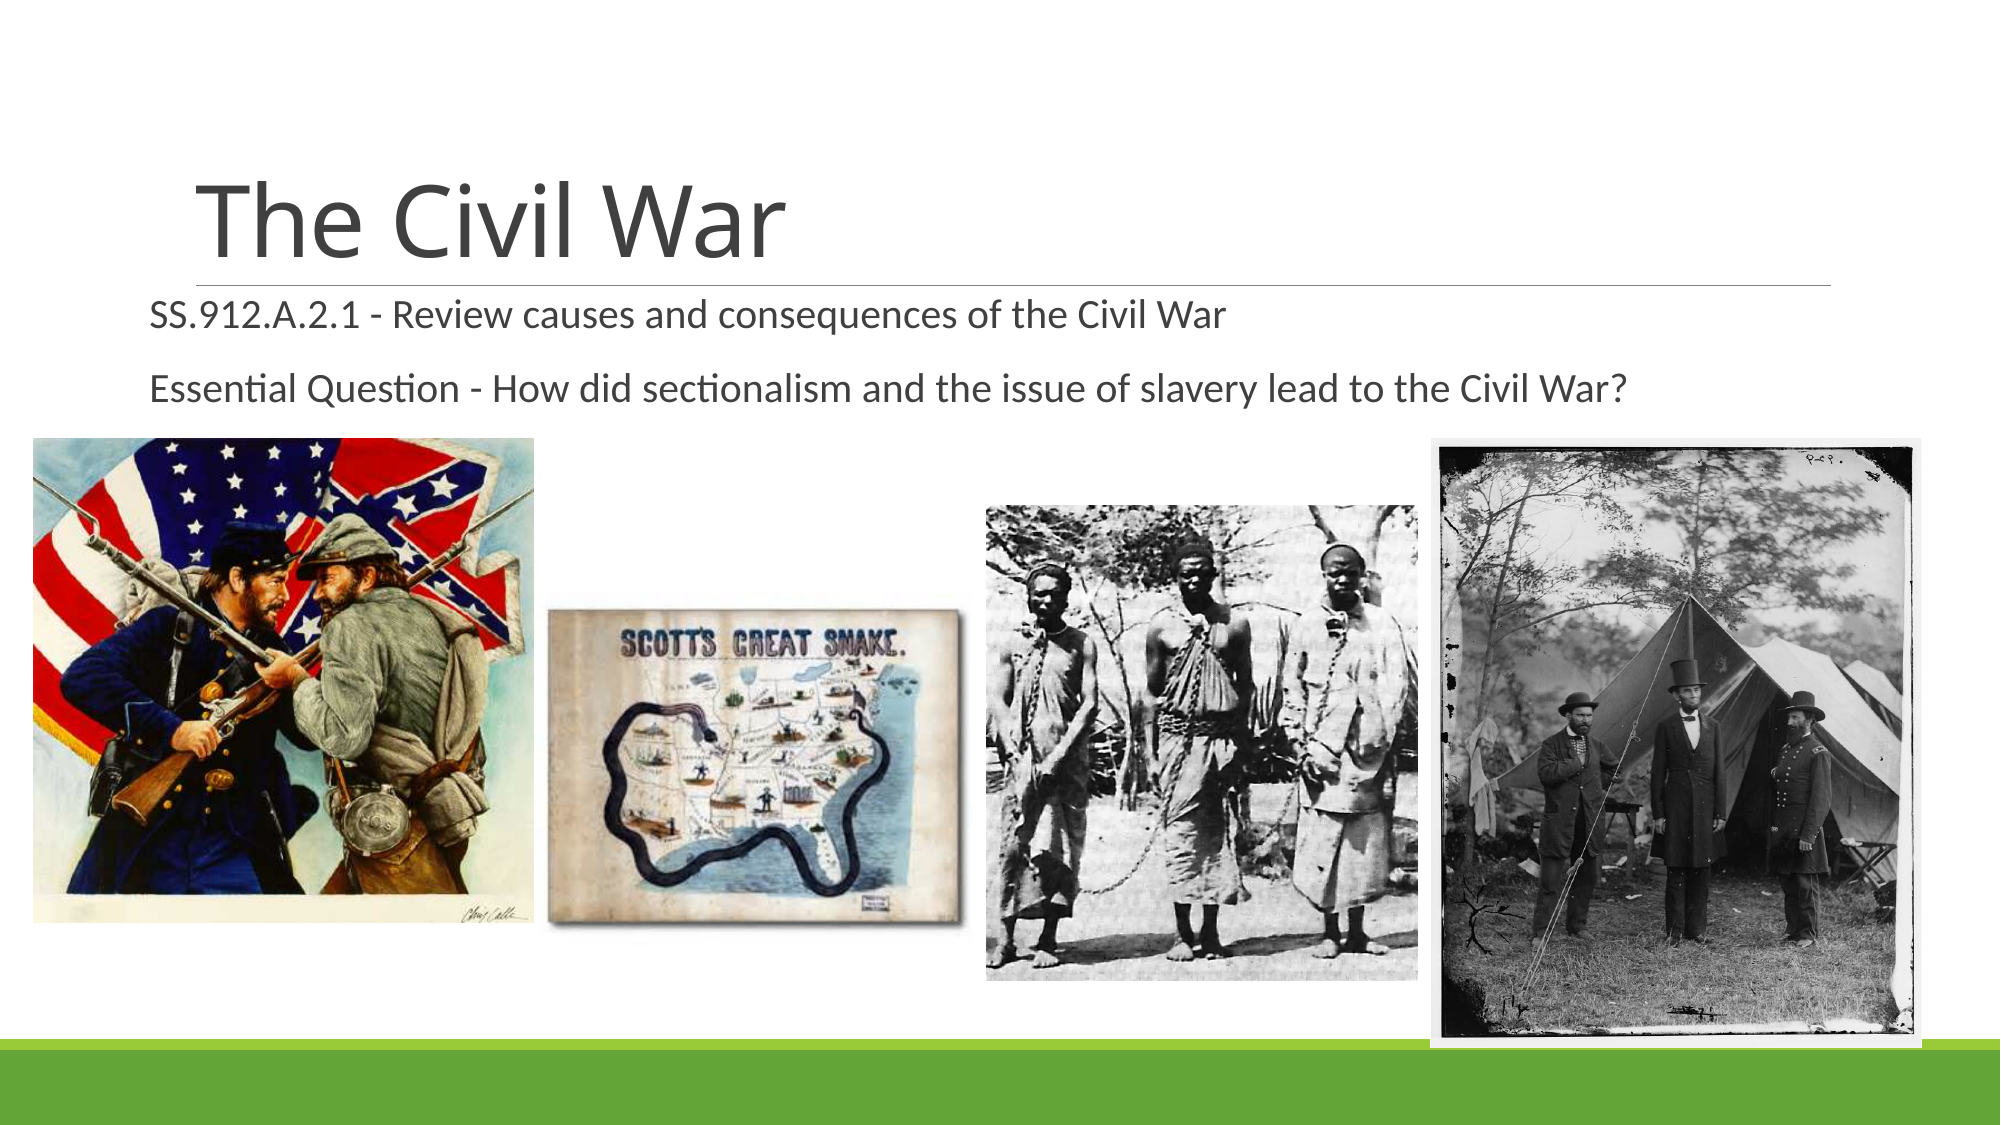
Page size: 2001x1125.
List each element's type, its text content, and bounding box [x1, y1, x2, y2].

title The Civil War [180, 47, 1830, 285]
list SS.912.A.2.1 - Review causes and consequences of the Civil War Essential Question - How did sectionalism and the issue of slavery lead to the Civil War? [134, 285, 1785, 945]
picture [1430, 438, 1922, 1049]
picture [985, 505, 1419, 982]
picture [535, 547, 974, 986]
picture [33, 438, 534, 923]
